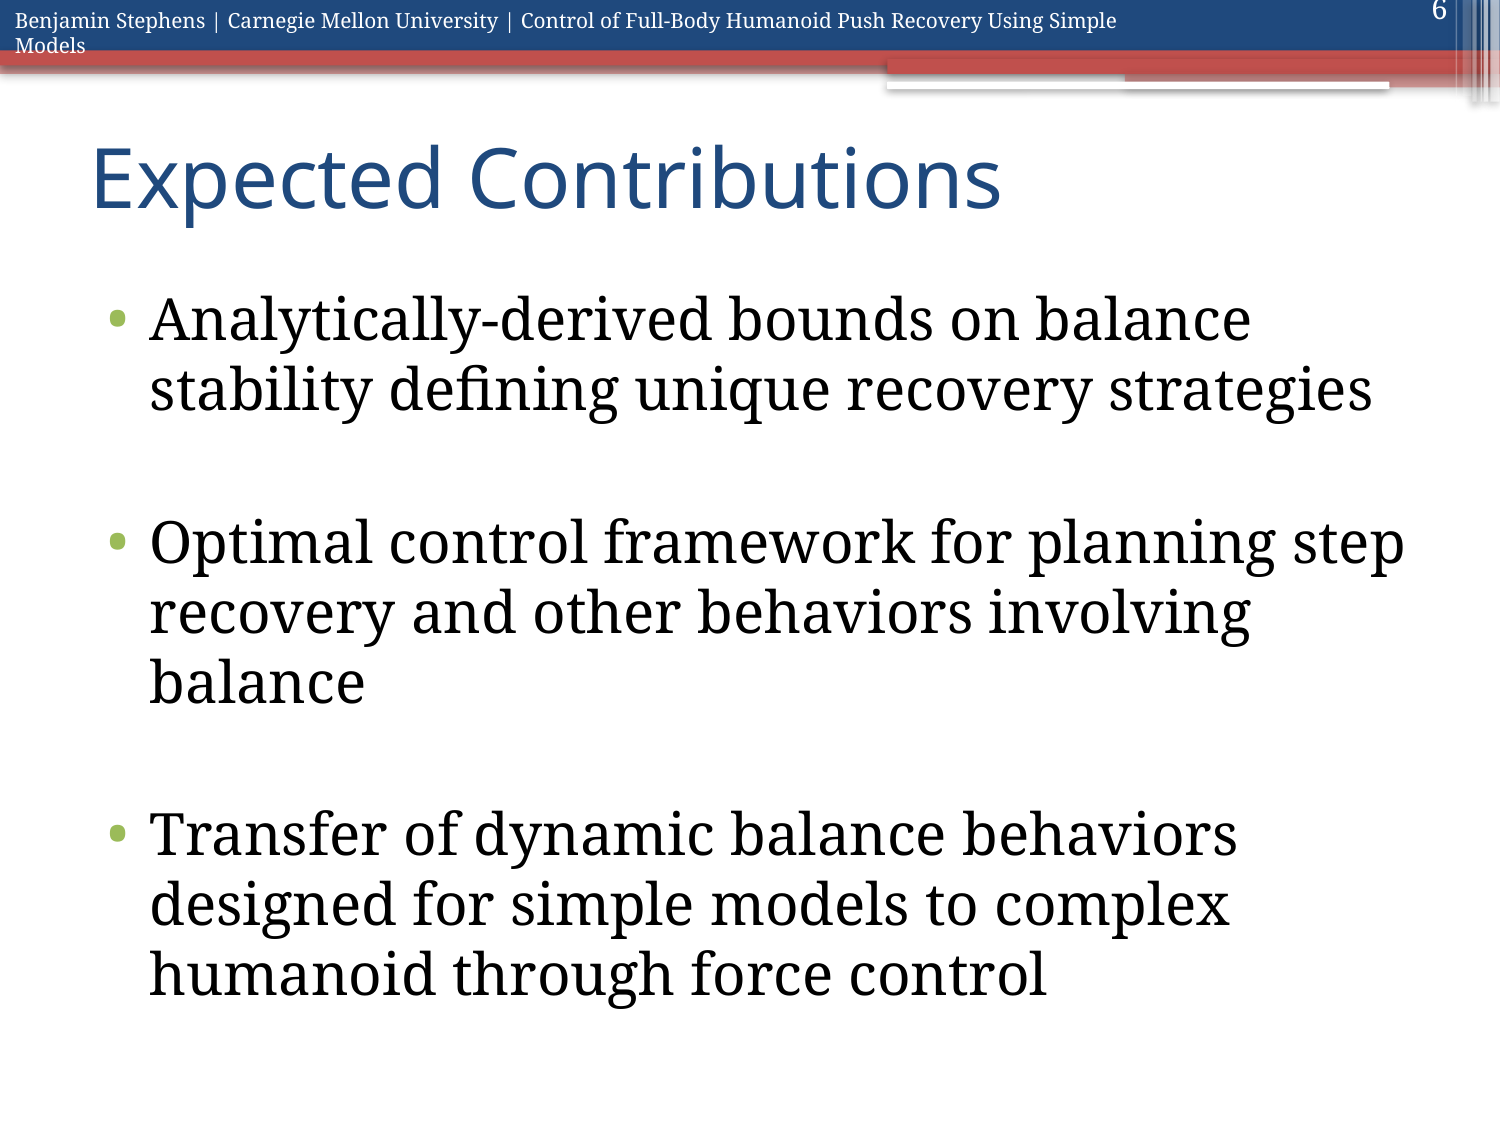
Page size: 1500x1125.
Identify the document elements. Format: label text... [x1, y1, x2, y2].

title Expected Contributions [75, 87, 1425, 263]
slide_number 6 [1374, 0, 1463, 38]
list Analytically-derived bounds on balance stability defining unique recovery strategies Optimal control framework for planning step recovery and other behaviors involving balance Transfer of dynamic balance behaviors designed for simple models to complex humanoid through force control [75, 275, 1425, 1079]
